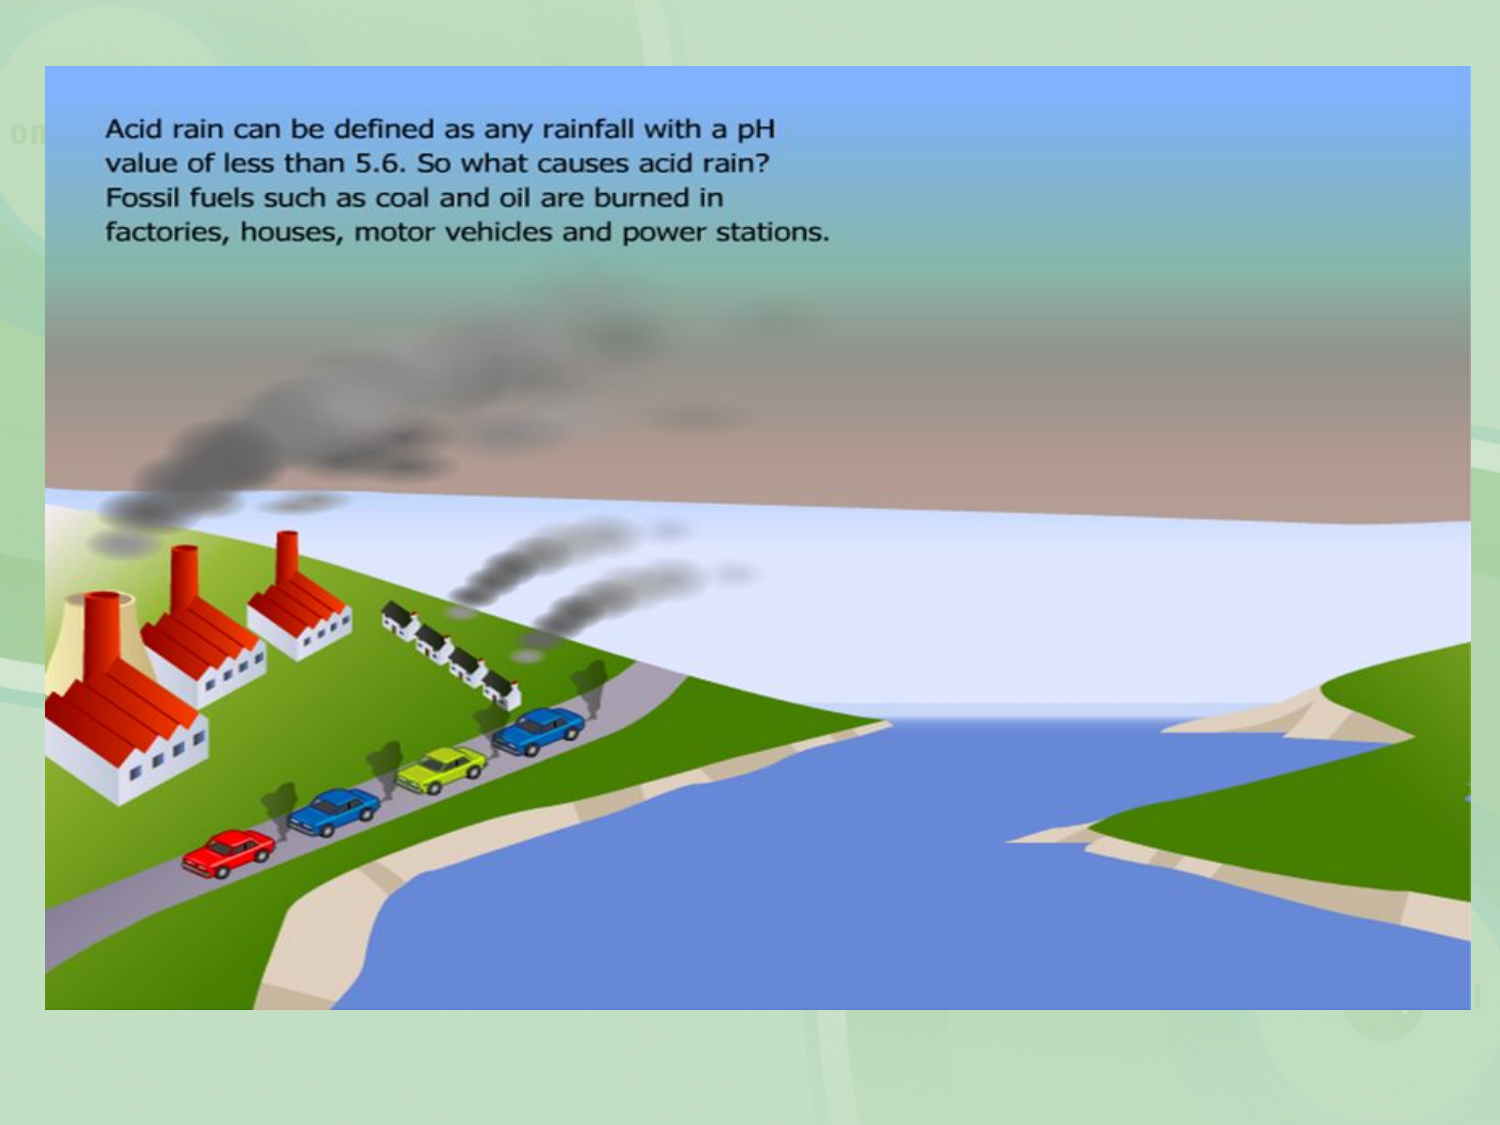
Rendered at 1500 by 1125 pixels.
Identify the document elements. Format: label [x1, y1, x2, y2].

list [44, 66, 1471, 1010]
picture [0, 0, 1500, 1125]
